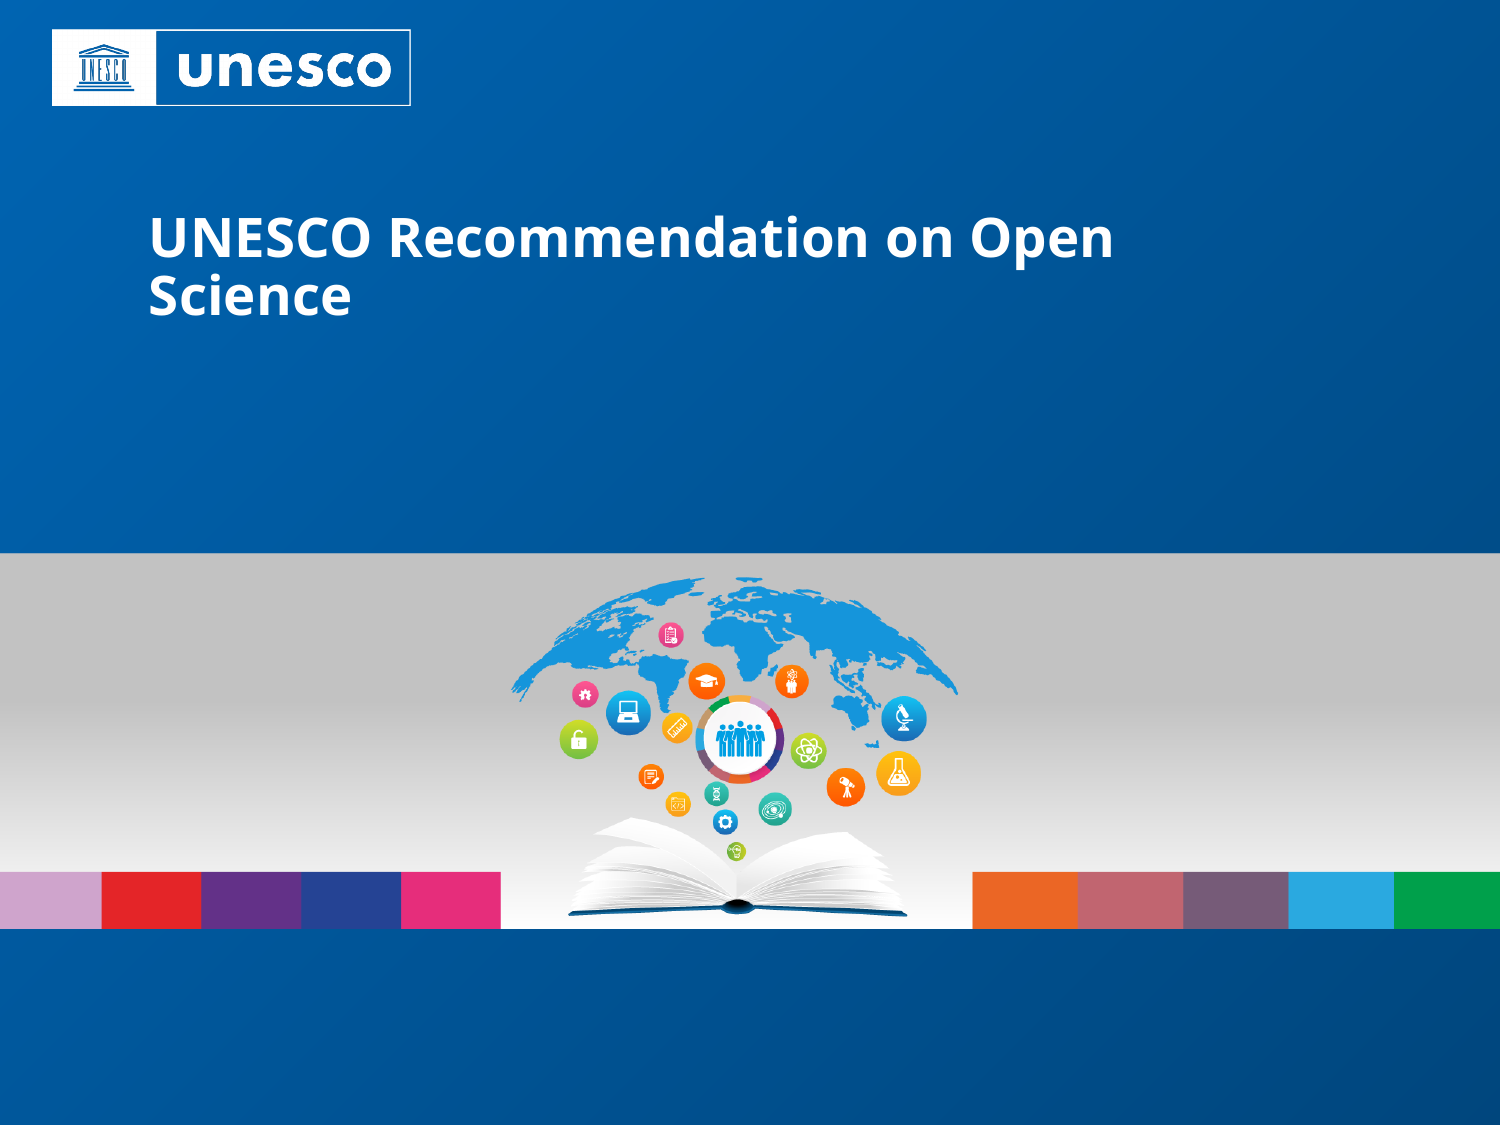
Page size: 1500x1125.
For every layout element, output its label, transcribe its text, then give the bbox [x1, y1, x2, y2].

picture [0, 553, 1500, 929]
picture [52, 29, 411, 106]
title UNESCO Recommendation on Open Science [148, 211, 1271, 343]
